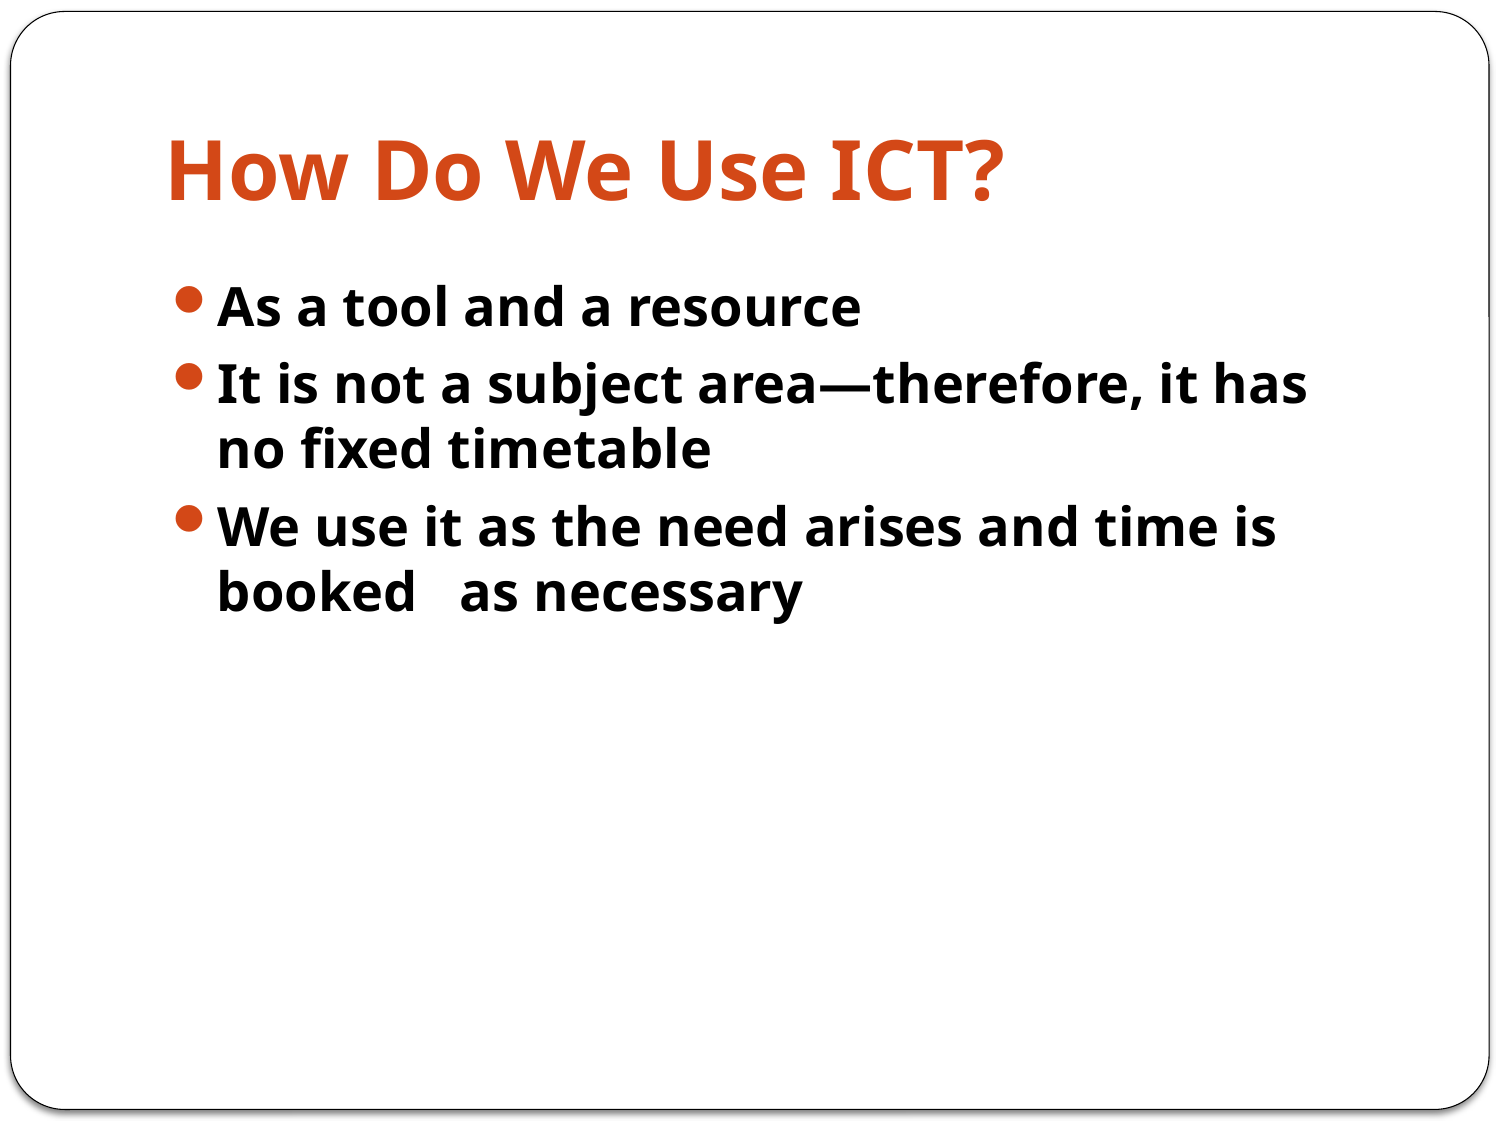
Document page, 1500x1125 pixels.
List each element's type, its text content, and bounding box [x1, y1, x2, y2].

title How Do We Use ICT? [150, 45, 1425, 233]
list As a tool and a resource It is not a subject area—therefore, it has no fixed timetable We use it as the need arises and time is booked as necessary [157, 265, 1372, 1008]
